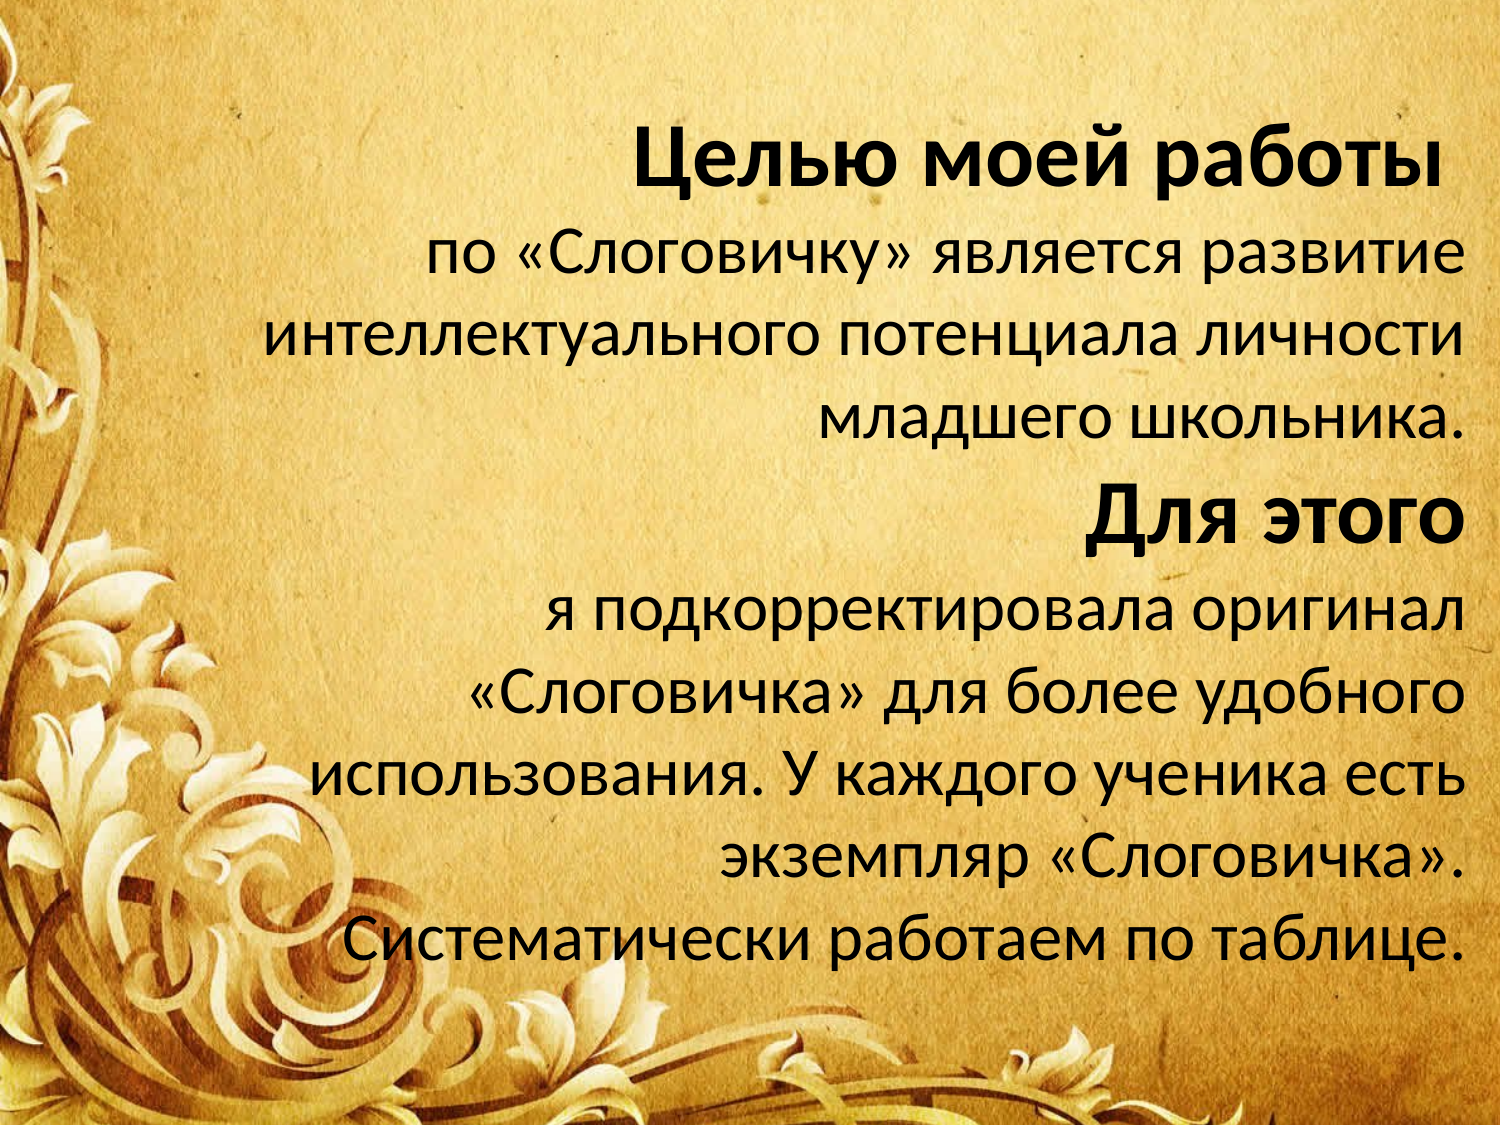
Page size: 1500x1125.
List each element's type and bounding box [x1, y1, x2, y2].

list [0, 0, 1500, 1125]
